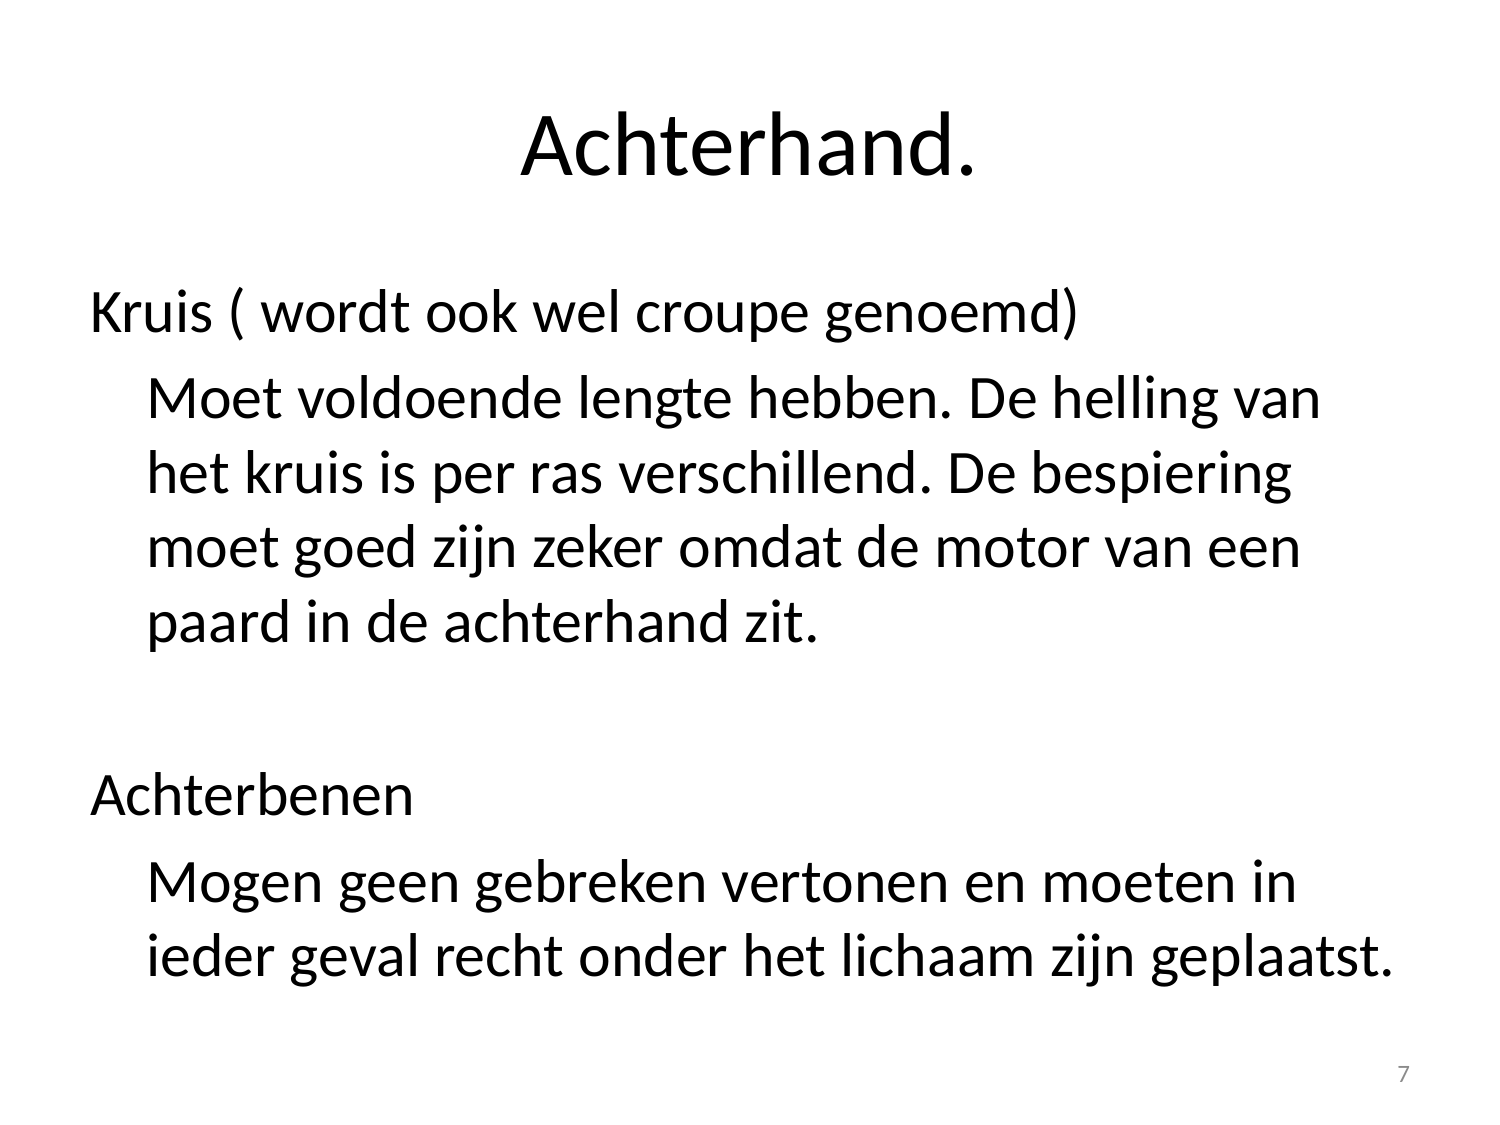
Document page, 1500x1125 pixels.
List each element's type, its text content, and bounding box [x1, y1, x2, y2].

list Kruis ( wordt ook wel croupe genoemd) Moet voldoende lengte hebben. De helling van het kruis is per ras verschillend. De bespiering moet goed zijn zeker omdat de motor van een paard in de achterhand zit. Achterbenen Mogen geen gebreken vertonen en moeten in ieder geval recht onder het lichaam zijn geplaatst. [75, 262, 1425, 1005]
slide_number 7 [1074, 1042, 1425, 1103]
title Achterhand. [75, 45, 1425, 233]
